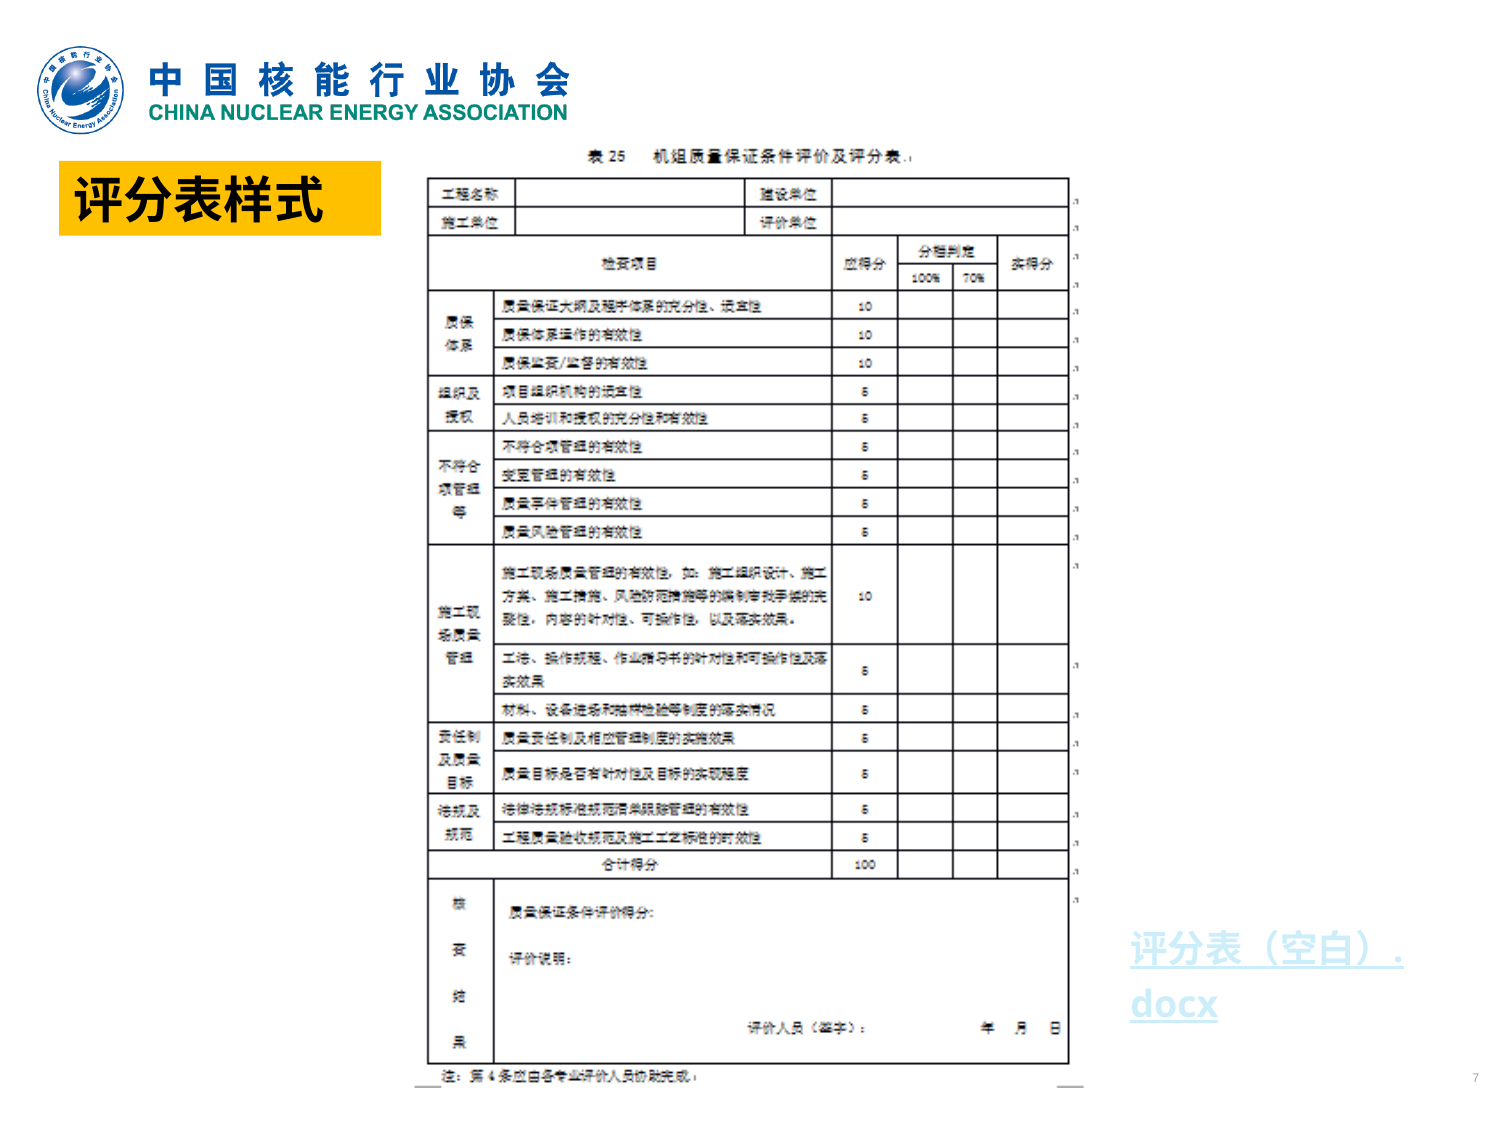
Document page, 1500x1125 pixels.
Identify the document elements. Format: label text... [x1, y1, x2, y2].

picture [32, 42, 1093, 1089]
text_box 评分表（空白）.docx [1115, 918, 1438, 1039]
slide_number 7 [1144, 1047, 1495, 1107]
text_box 评分表样式 [59, 160, 382, 236]
